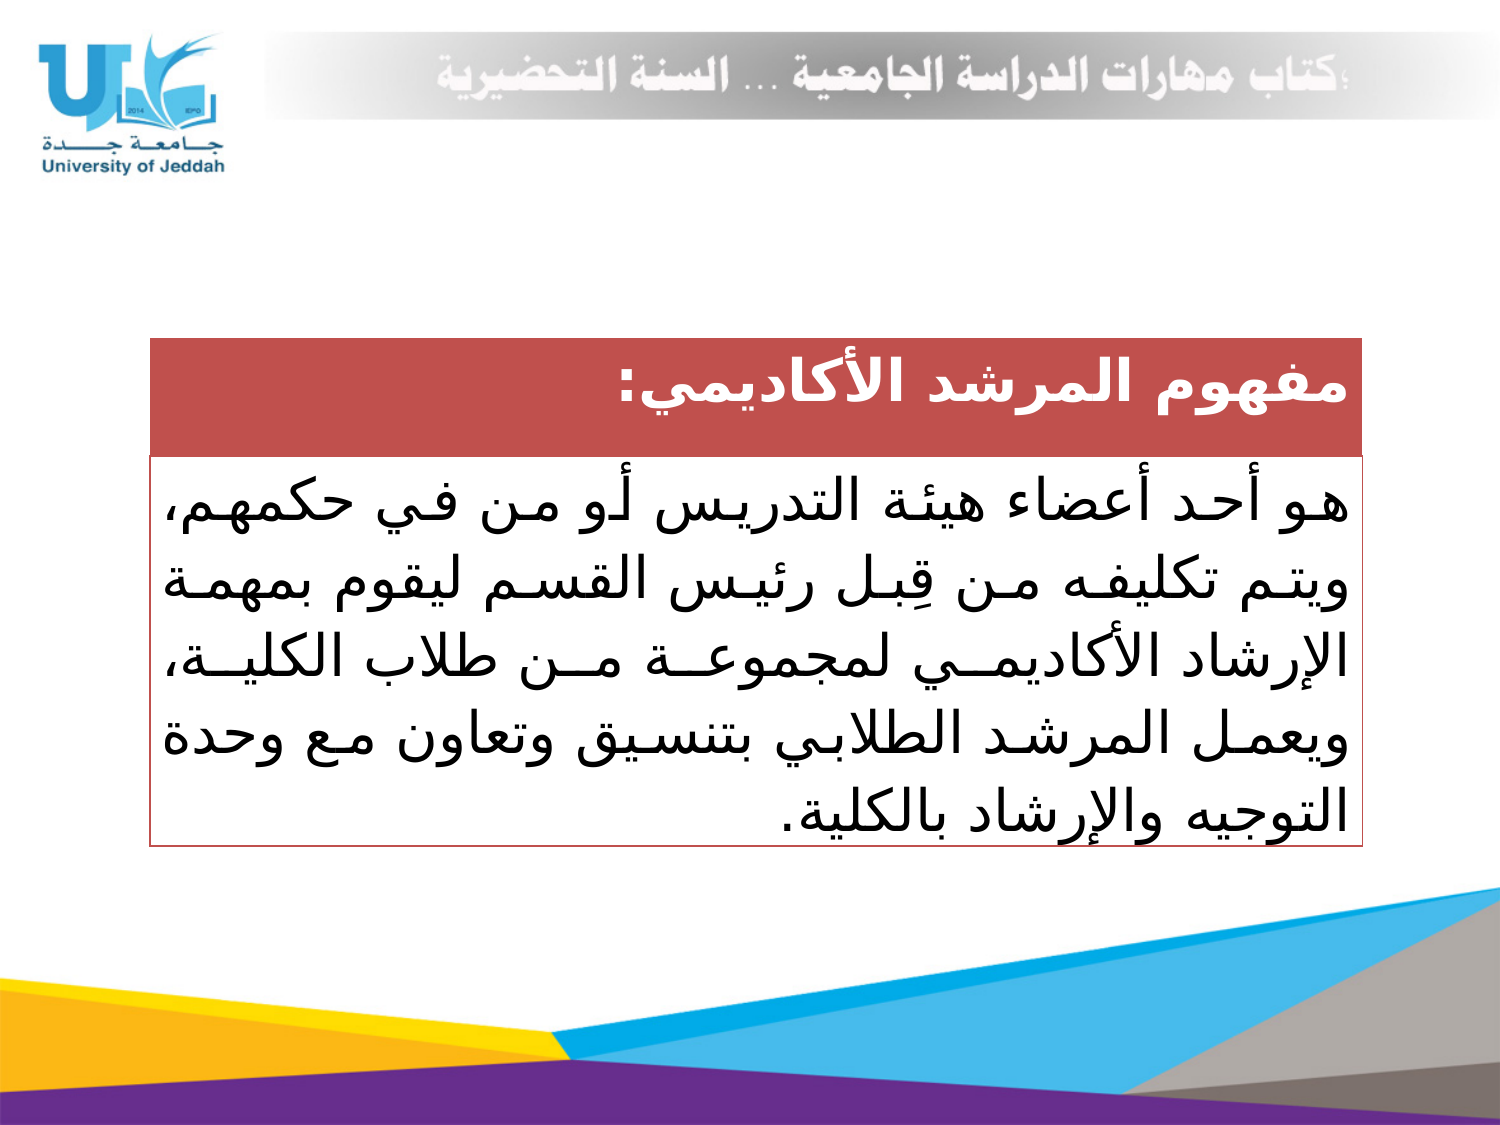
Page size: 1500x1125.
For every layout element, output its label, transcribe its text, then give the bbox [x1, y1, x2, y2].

table_header مفهوم المرشد الأكاديمي: [150, 338, 1362, 455]
table_cell هو أحد أعضاء هيئة التدريس أو من في حكمهم، ويتم تكليفه من قِبل رئيس القسم ليقوم بمهمة الإرشاد الأكاديمي لمجموعة من طلاب الكلية، ويعمل المرشد الطلابي بتنسيق وتعاون مع وحدة التوجيه والإرشاد بالكلية. [151, 457, 1362, 845]
picture [0, 0, 1500, 1125]
